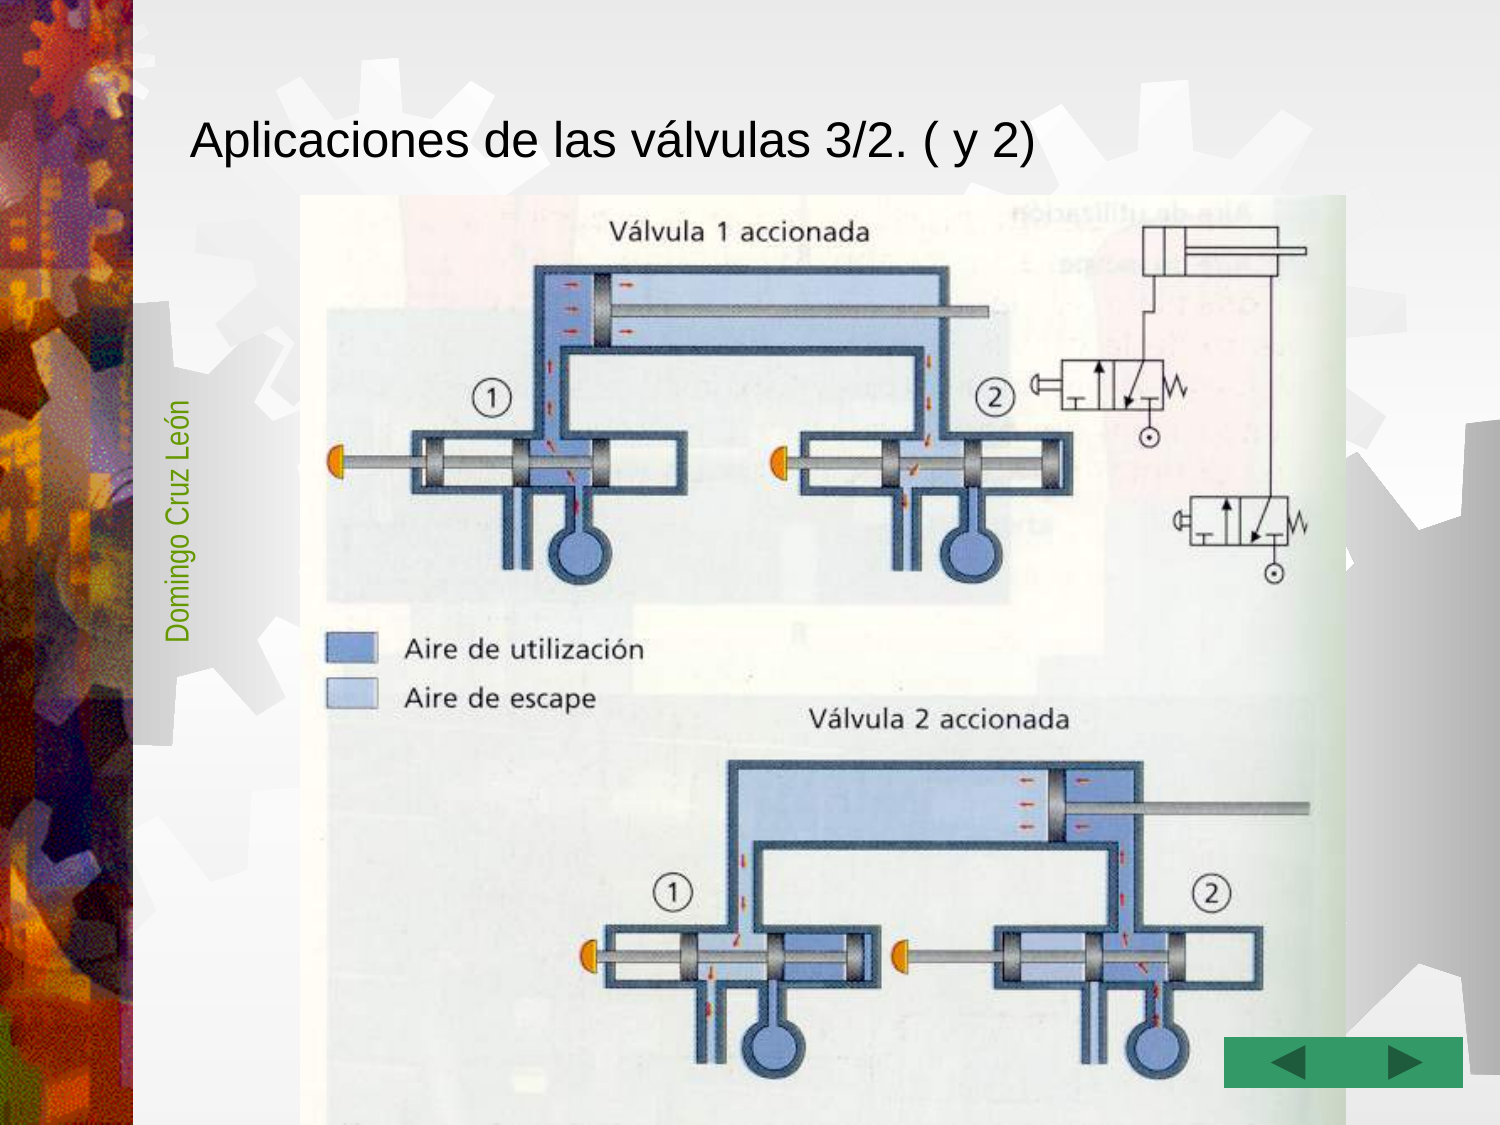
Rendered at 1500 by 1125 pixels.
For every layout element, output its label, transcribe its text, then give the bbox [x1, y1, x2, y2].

picture [0, 0, 133, 1125]
text_box [1351, 1037, 1463, 1088]
picture [299, 195, 1346, 1125]
title Aplicaciones de las válvulas 3/2. ( y 2)‏ [174, 50, 1450, 175]
